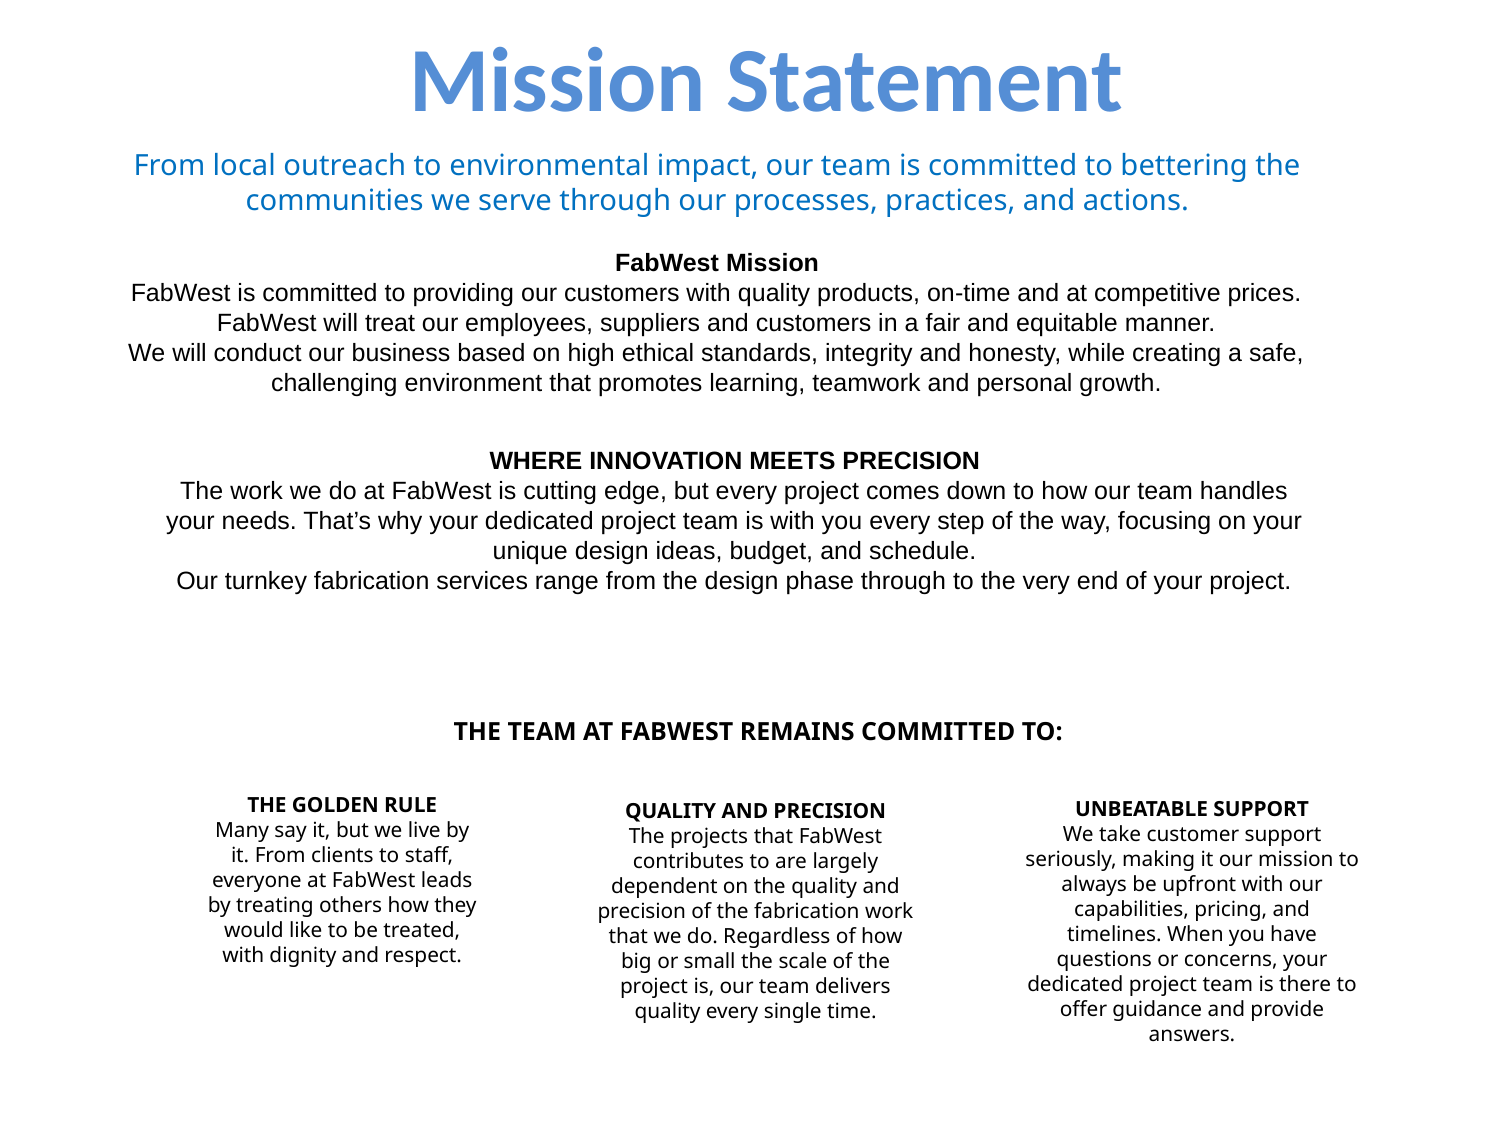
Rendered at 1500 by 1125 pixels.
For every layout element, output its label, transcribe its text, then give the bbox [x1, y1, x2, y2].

title Mission Statement [128, 32, 1404, 146]
text_box THE TEAM AT FabWest REMAINS COMMITTED TO: [383, 708, 1134, 753]
text_box UNBEATABLE SUPPORT We take customer support seriously, making it our mission to always be upfront with our capabilities, pricing, and timelines. When you have questions or concerns, your dedicated project team is there to offer guidance and provide answers. [1009, 788, 1375, 1053]
text_box WHERE INNOVATION MEETS PRECISION The work we do at FabWest is cutting edge, but every project comes down to how our team handles your needs. That’s why your dedicated project team is with you every step of the way, focusing on your unique design ideas, budget, and schedule. Our turnkey fabrication services range from the design phase through to the very end of your project. [140, 437, 1331, 602]
text_box THE GOLDEN RULE Many say it, but we live by it. From clients to staff, everyone at FabWest leads by treating others how they would like to be treated, with dignity and respect. [205, 791, 479, 967]
text_box QUALITY AND PRECISION The projects that FabWest contributes to are largely dependent on the quality and precision of the fabrication work that we do. Regardless of how big or small the scale of the project is, our team delivers quality every single time. [582, 790, 929, 1031]
text_box From local outreach to environmental impact, our team is committed to bettering the communities we serve through our processes, practices, and actions. FabWest Mission FabWest is committed to providing our customers with quality products, on-time and at competitive prices. FabWest will treat our employees, suppliers and customers in a fair and equitable manner. We will conduct our business based on high ethical standards, integrity and honesty, while creating a safe, challenging environment that promotes learning, teamwork and personal growth. [50, 139, 1385, 404]
